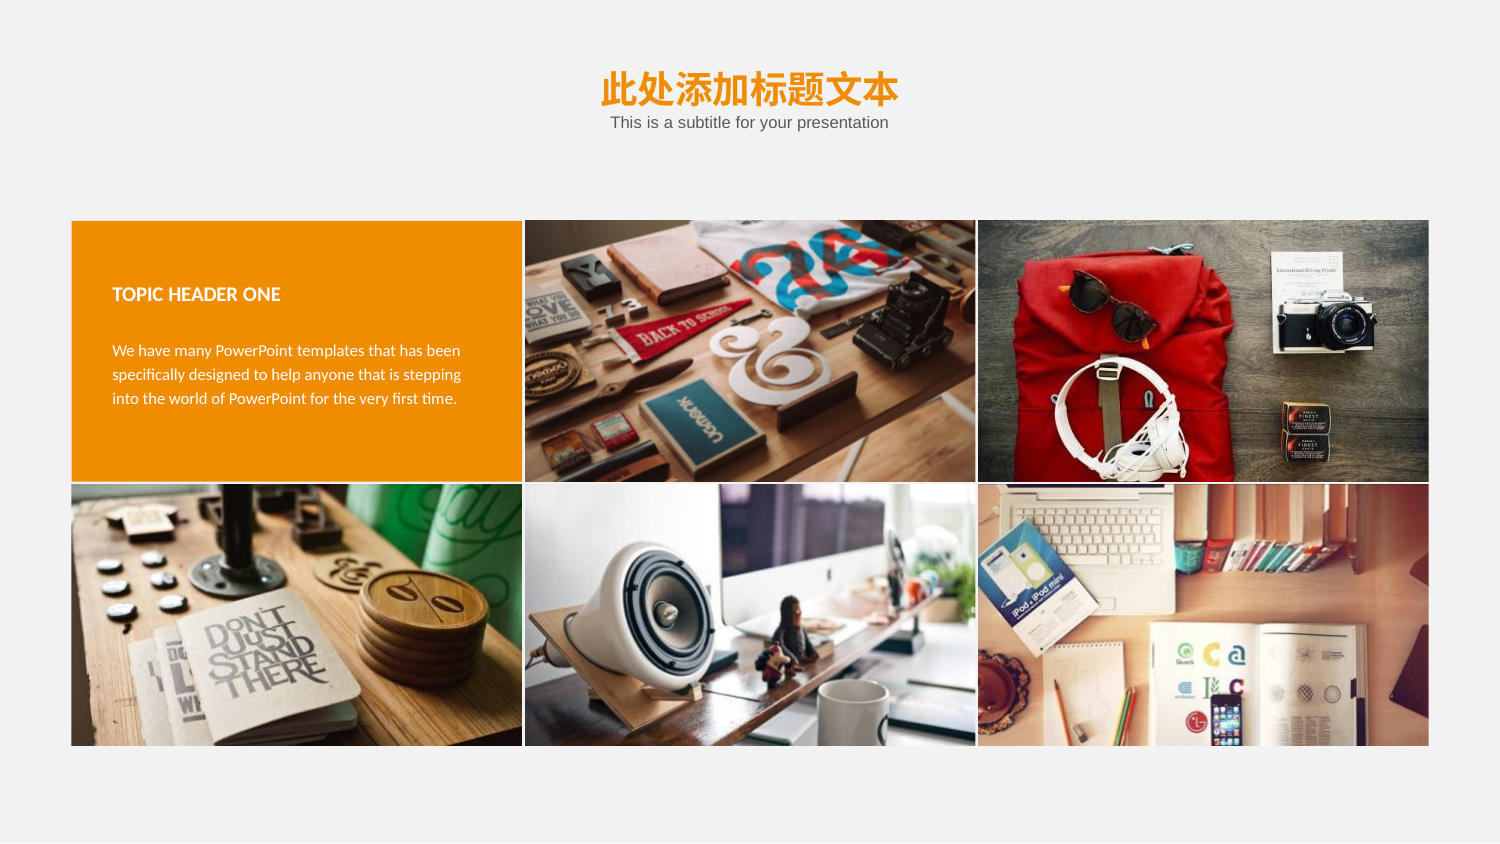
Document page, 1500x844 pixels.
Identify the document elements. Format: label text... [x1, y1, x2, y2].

text_box [978, 484, 1429, 746]
text_box TOPIC HEADER ONE We have many PowerPoint templates that has been specifically designed to help anyone that is stepping into the world of PowerPoint for the very first time. [112, 276, 479, 408]
text_box 此处添加标题文本 [567, 58, 933, 119]
text_box [71, 484, 522, 746]
text_box [978, 220, 1429, 482]
text_box This is a subtitle for your presentation [602, 112, 898, 133]
text_box [525, 220, 976, 482]
text_box [71, 220, 523, 482]
text_box [525, 484, 976, 746]
